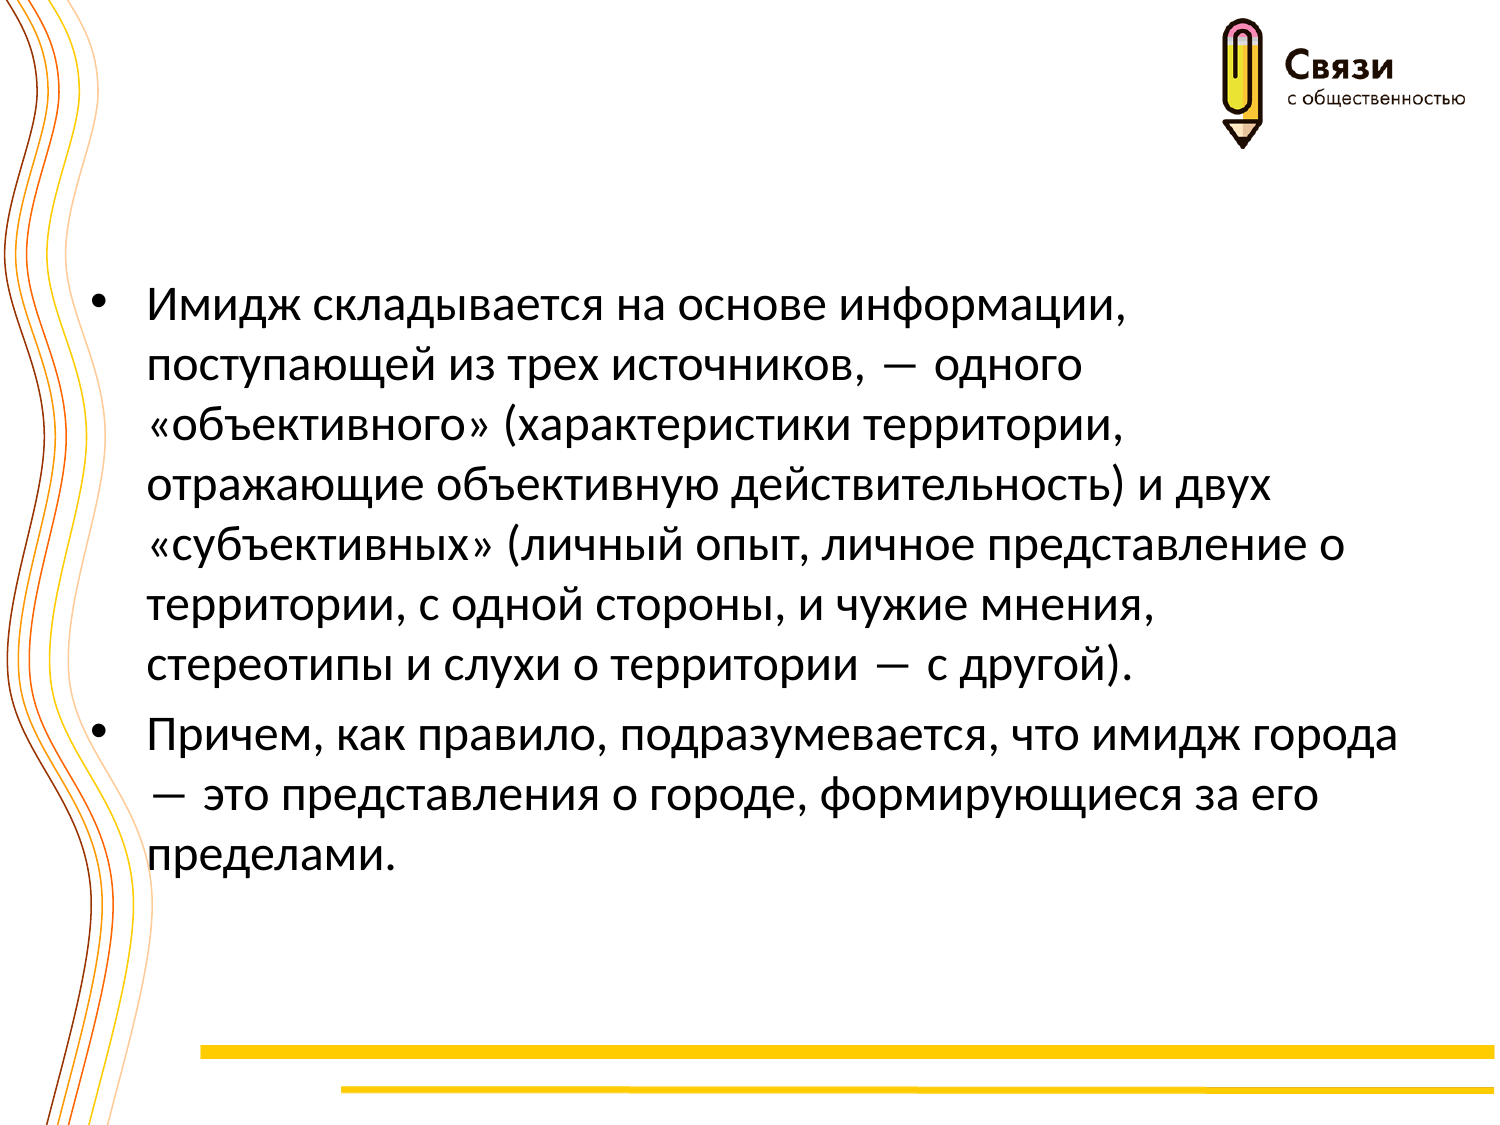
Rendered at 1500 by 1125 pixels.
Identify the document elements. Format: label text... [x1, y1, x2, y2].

picture [1222, 18, 1472, 150]
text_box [4, 0, 207, 1125]
picture [199, 1045, 1495, 1059]
list Имидж складывается на основе информации, поступающей из трех источников, ― одного «объективного» (характеристики территории, отражающие объективную действительность) и двух «субъективных» (личный опыт, личное представление о территории, с одной стороны, и чужие мнения, стереотипы и слухи о территории ― с другой). Причем, как правило, подразумевается, что имидж города ― это представления о городе, формирующиеся за его пределами. [213, 262, 1425, 1005]
picture [339, 1086, 1495, 1095]
